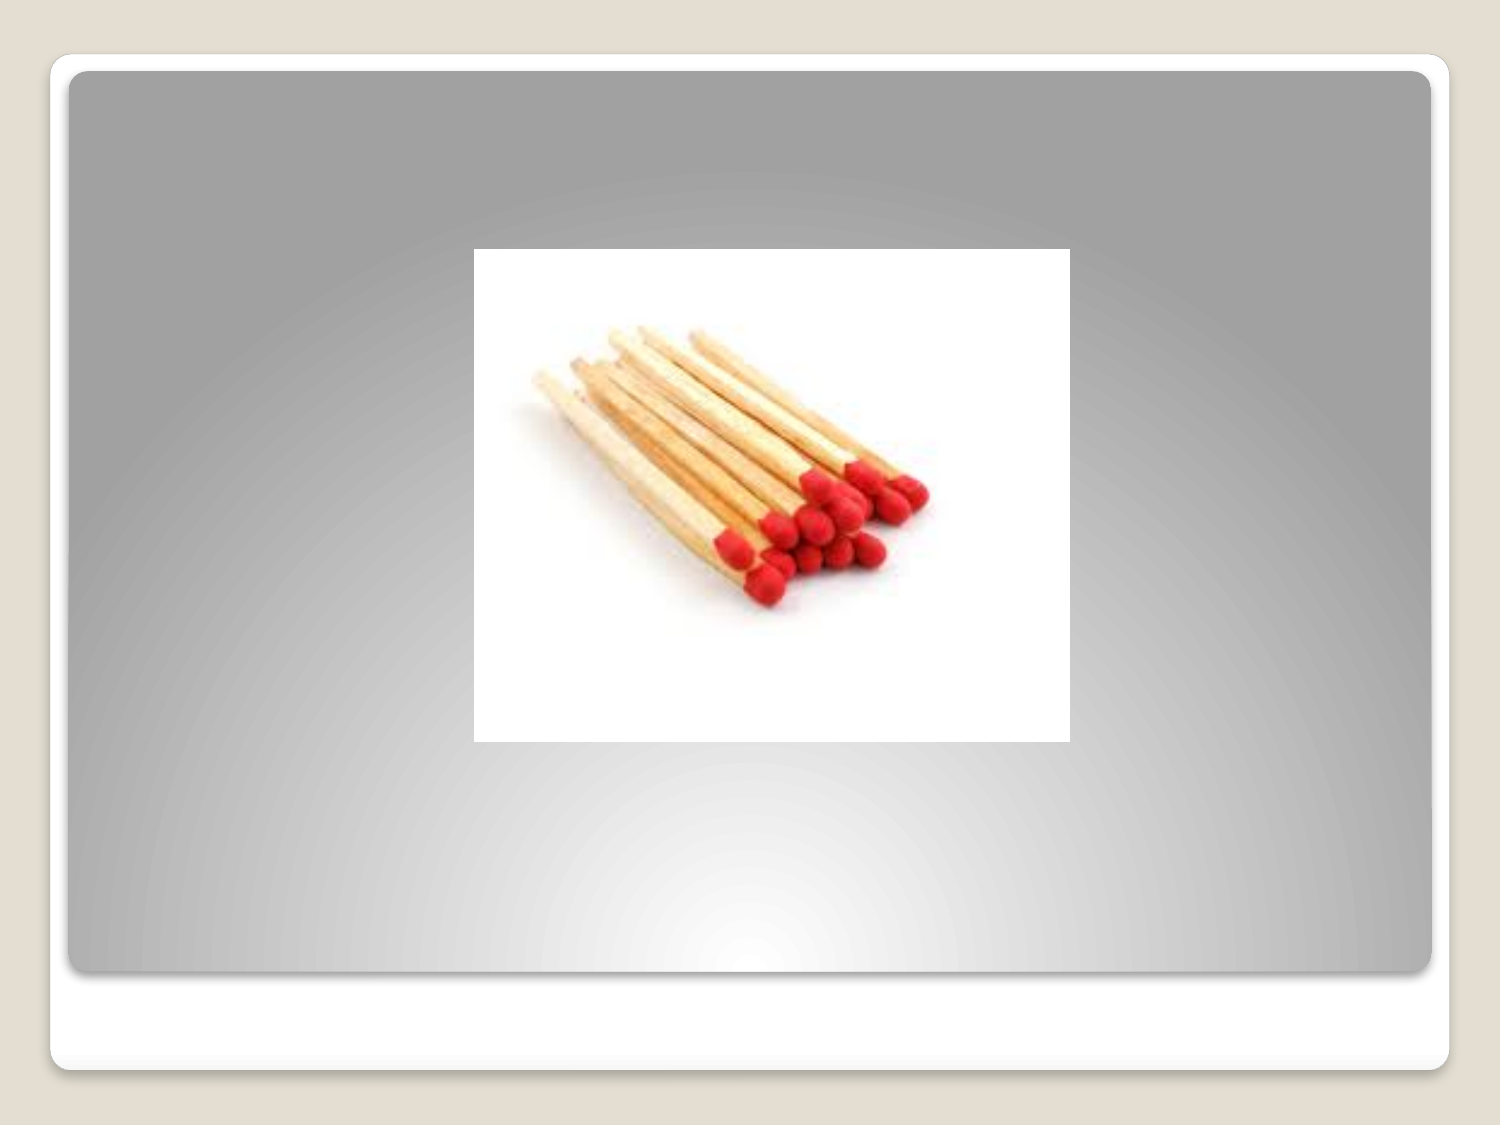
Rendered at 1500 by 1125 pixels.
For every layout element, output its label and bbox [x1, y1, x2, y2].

list [474, 249, 1071, 742]
